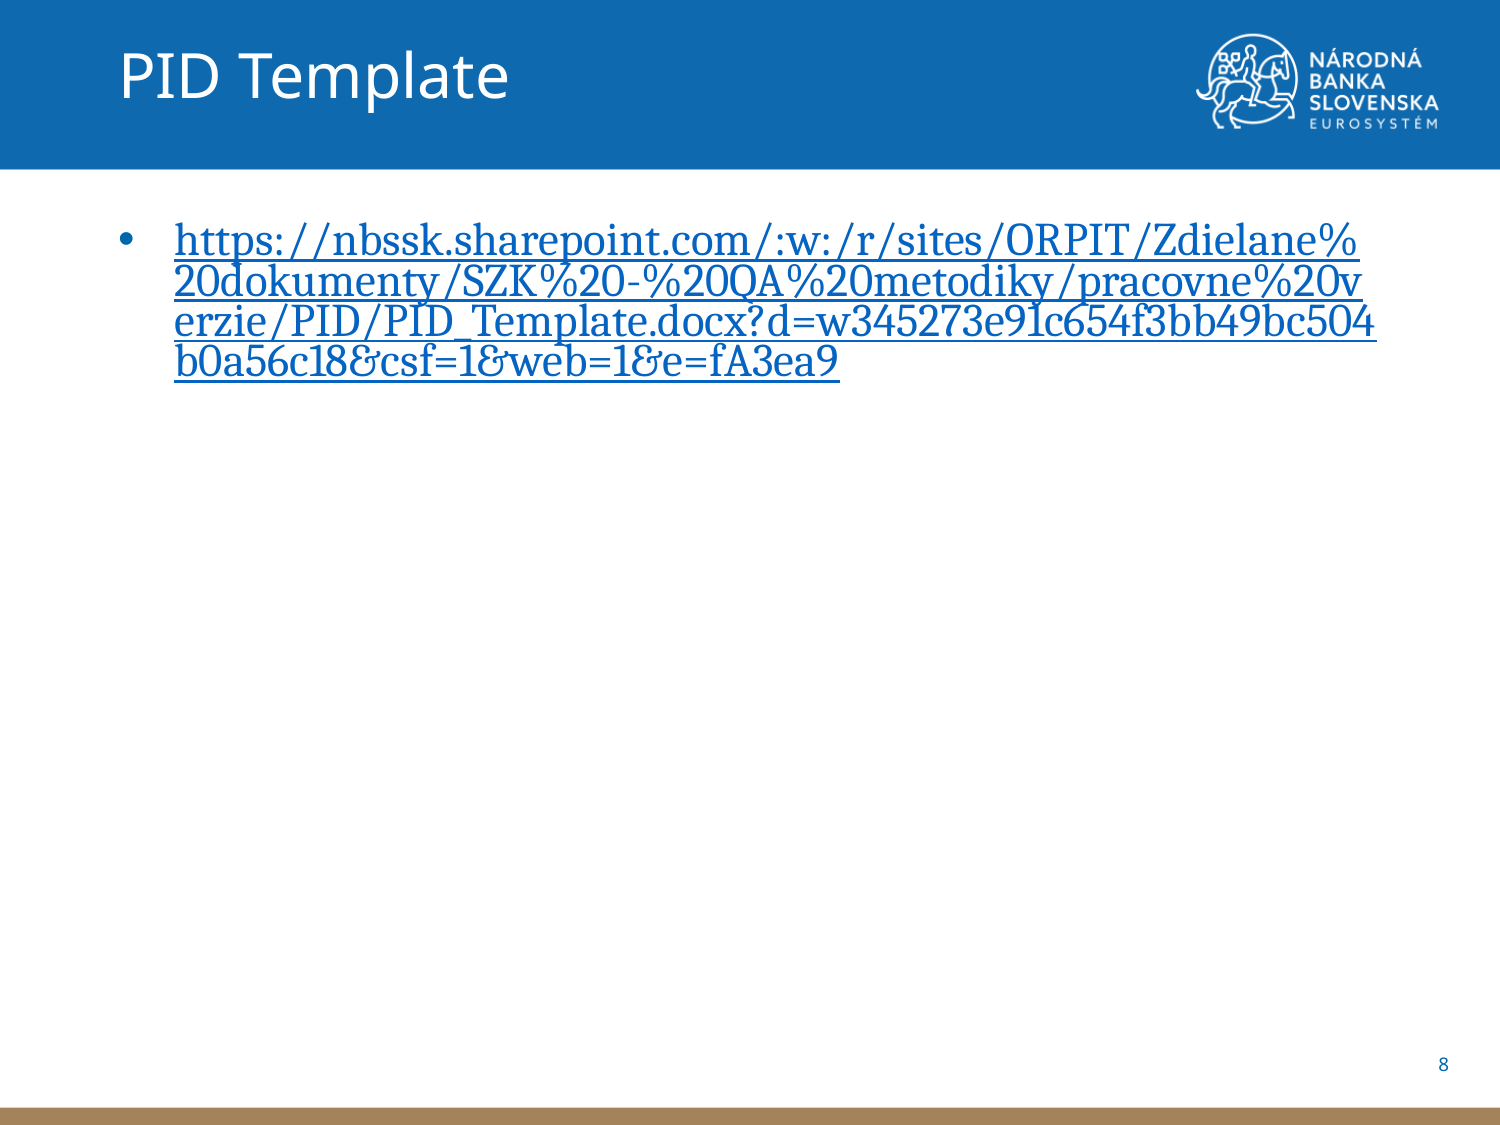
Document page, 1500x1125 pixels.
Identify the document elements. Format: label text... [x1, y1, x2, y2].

slide_number 8 [1281, 1045, 1464, 1106]
picture [0, 0, 1500, 1125]
list https://nbssk.sharepoint.com/:w:/r/sites/ORPIT/Zdielane%20dokumenty/SZK%20-%20QA%20metodiky/pracovne%20verzie/PID/PID_Template.docx?d=w345273e91c654f3bb49bc504b0a56c18&csf=1&web=1&e=fA3ea9 [103, 207, 1397, 1004]
list PID Template [103, 37, 1171, 150]
